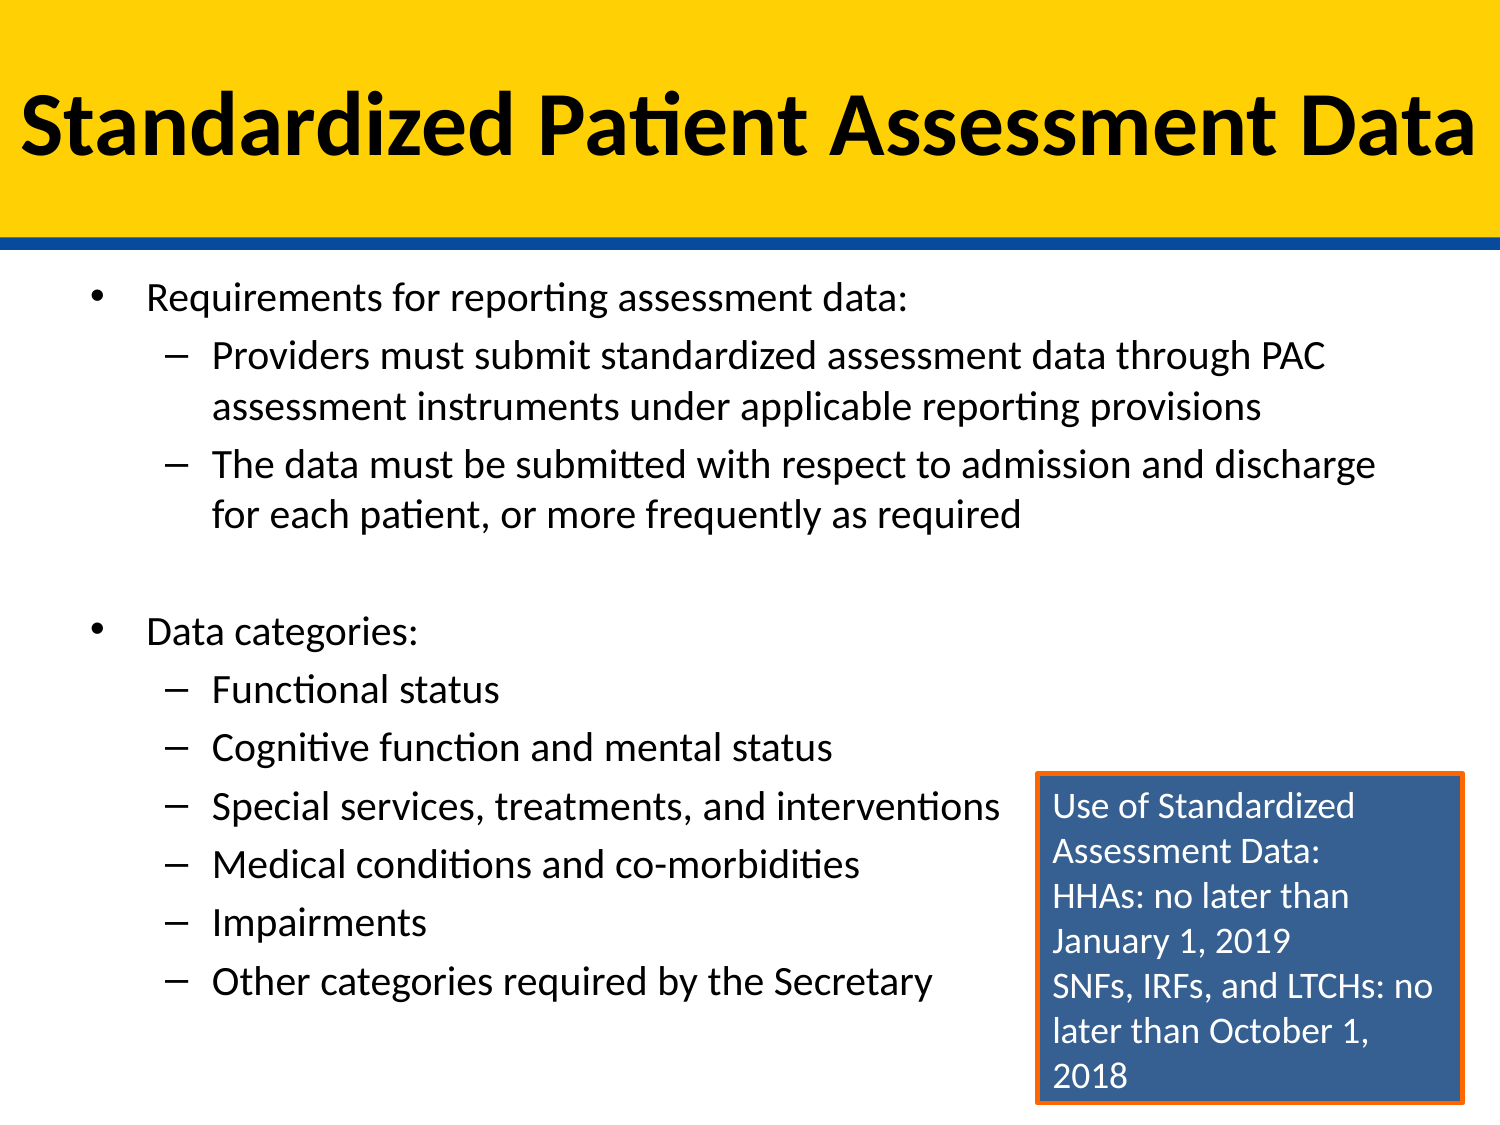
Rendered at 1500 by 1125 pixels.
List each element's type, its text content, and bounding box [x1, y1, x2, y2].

title Standardized Patient Assessment Data [0, 0, 1500, 238]
list Requirements for reporting assessment data: Providers must submit standardized assessment data through PAC assessment instruments under applicable reporting provisions The data must be submitted with respect to admission and discharge for each patient, or more frequently as required Data categories: Functional status Cognitive function and mental status Special services, treatments, and interventions Medical conditions and co-morbidities Impairments Other categories required by the Secretary [75, 262, 1425, 1025]
text_box Use of Standardized Assessment Data: HHAs: no later than January 1, 2019 SNFs, IRFs, and LTCHs: no later than October 1, 2018 [1037, 773, 1463, 1104]
